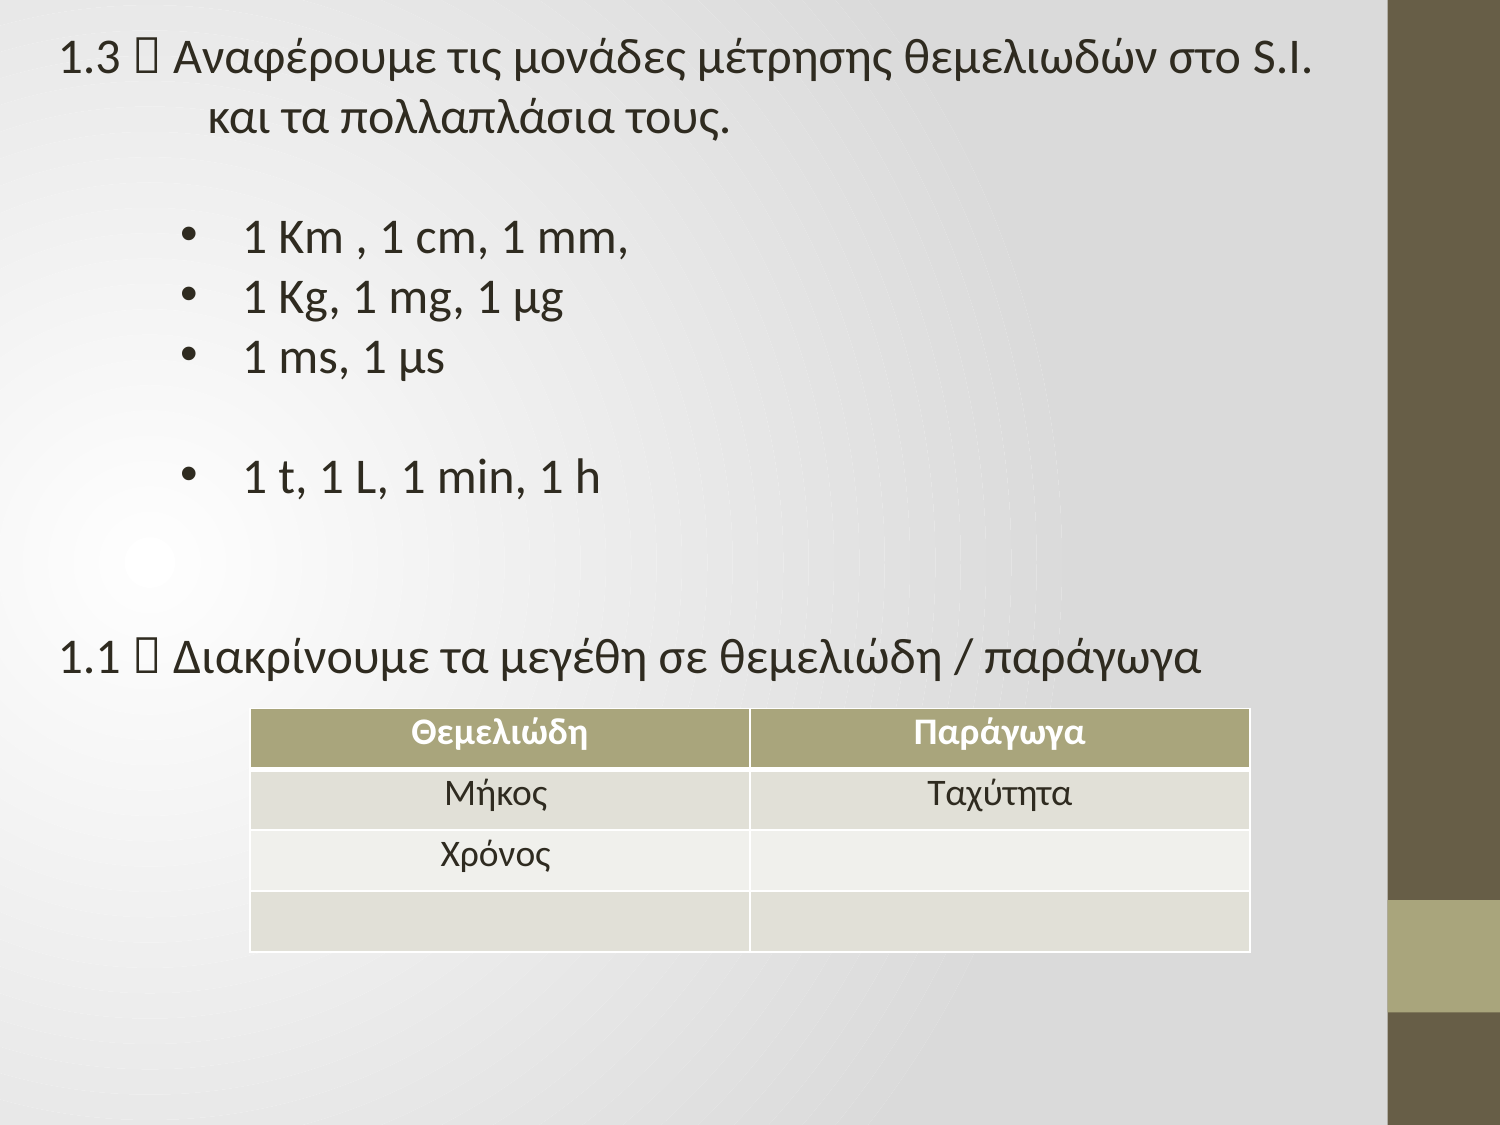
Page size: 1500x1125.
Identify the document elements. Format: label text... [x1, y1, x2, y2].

table_cell [751, 892, 1249, 951]
table_cell Μήκος [251, 772, 749, 829]
text_box 1.3  Αναφέρουμε τις μονάδες μέτρησης θεμελιωδών στο S.I. και τα πολλαπλάσια τους. 1 Κm , 1 cm, 1 mm, 1 Kg, 1 mg, 1 μg 1 ms, 1 μs 1 t, 1 L, 1 min, 1 h 1.1  Διακρίνουμε τα μεγέθη σε θεμελιώδη / παράγωγα [42, 16, 1380, 751]
table_cell Χρόνος [251, 831, 749, 890]
table_header Παράγωγα [751, 709, 1249, 767]
table_cell [751, 831, 1249, 890]
table_cell [251, 892, 749, 951]
table_cell Ταχύτητα [751, 772, 1249, 829]
table_header Θεμελιώδη [251, 709, 749, 767]
